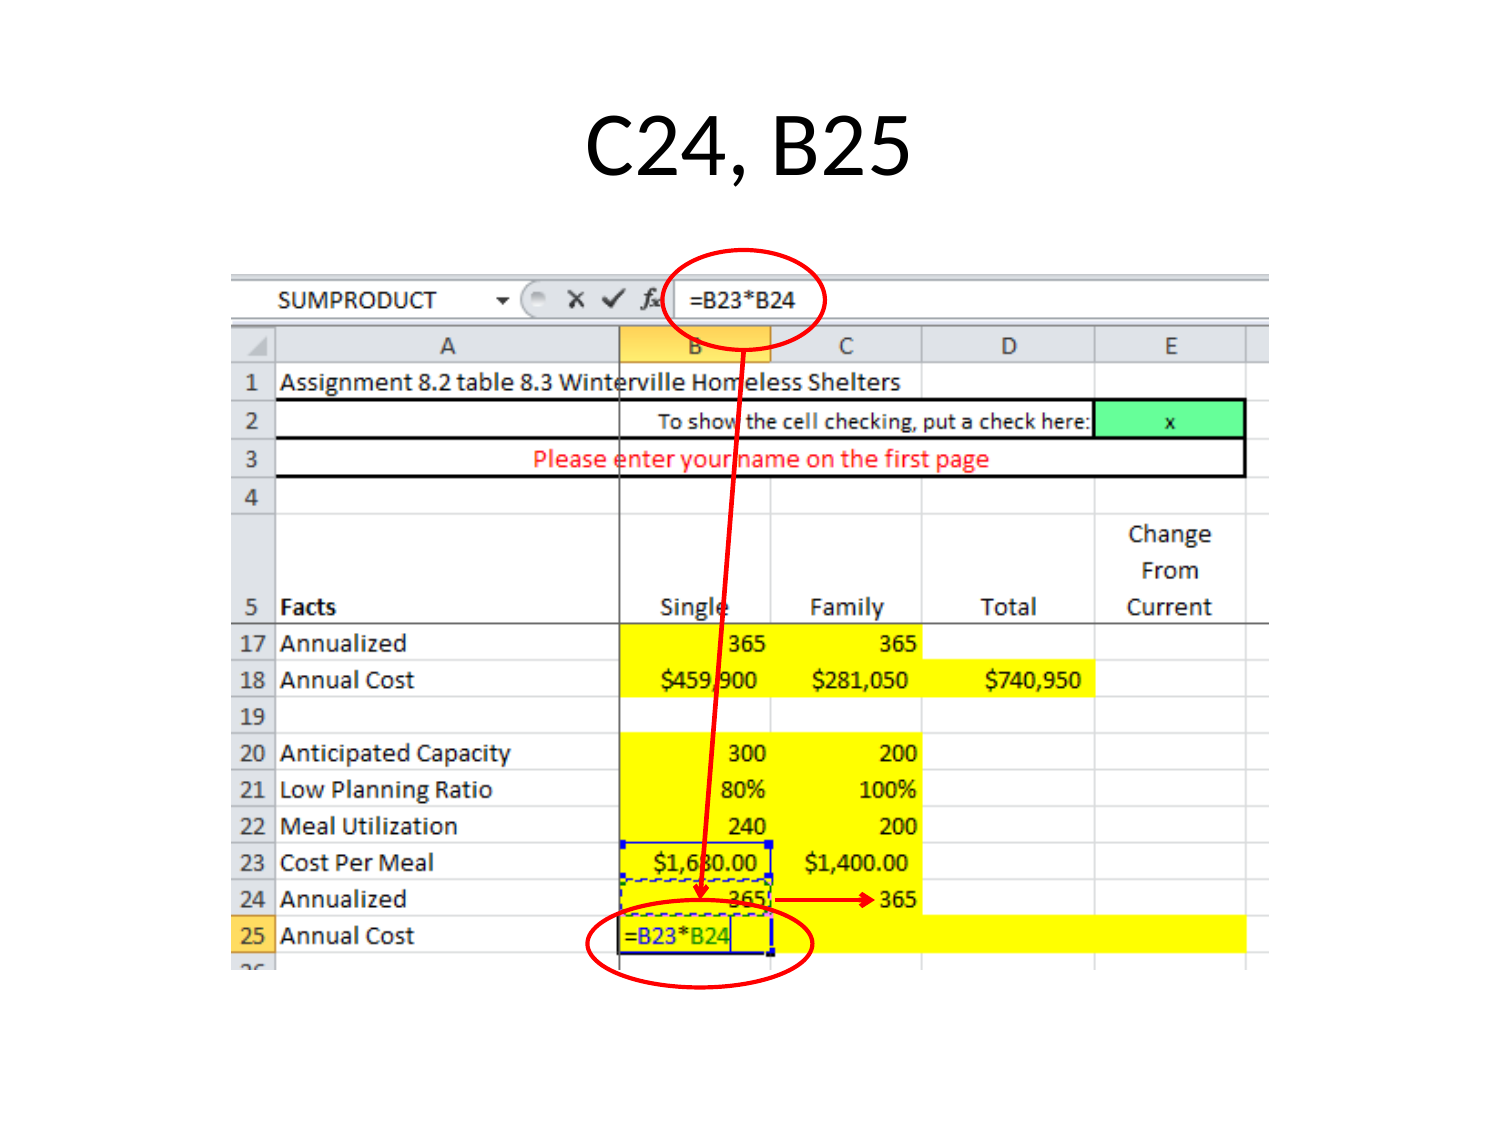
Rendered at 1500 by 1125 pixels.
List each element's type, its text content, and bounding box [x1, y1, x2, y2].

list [230, 274, 1269, 970]
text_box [699, 349, 744, 901]
title C24, B25 [75, 45, 1425, 233]
text_box [672, 247, 816, 273]
text_box [626, 979, 774, 990]
